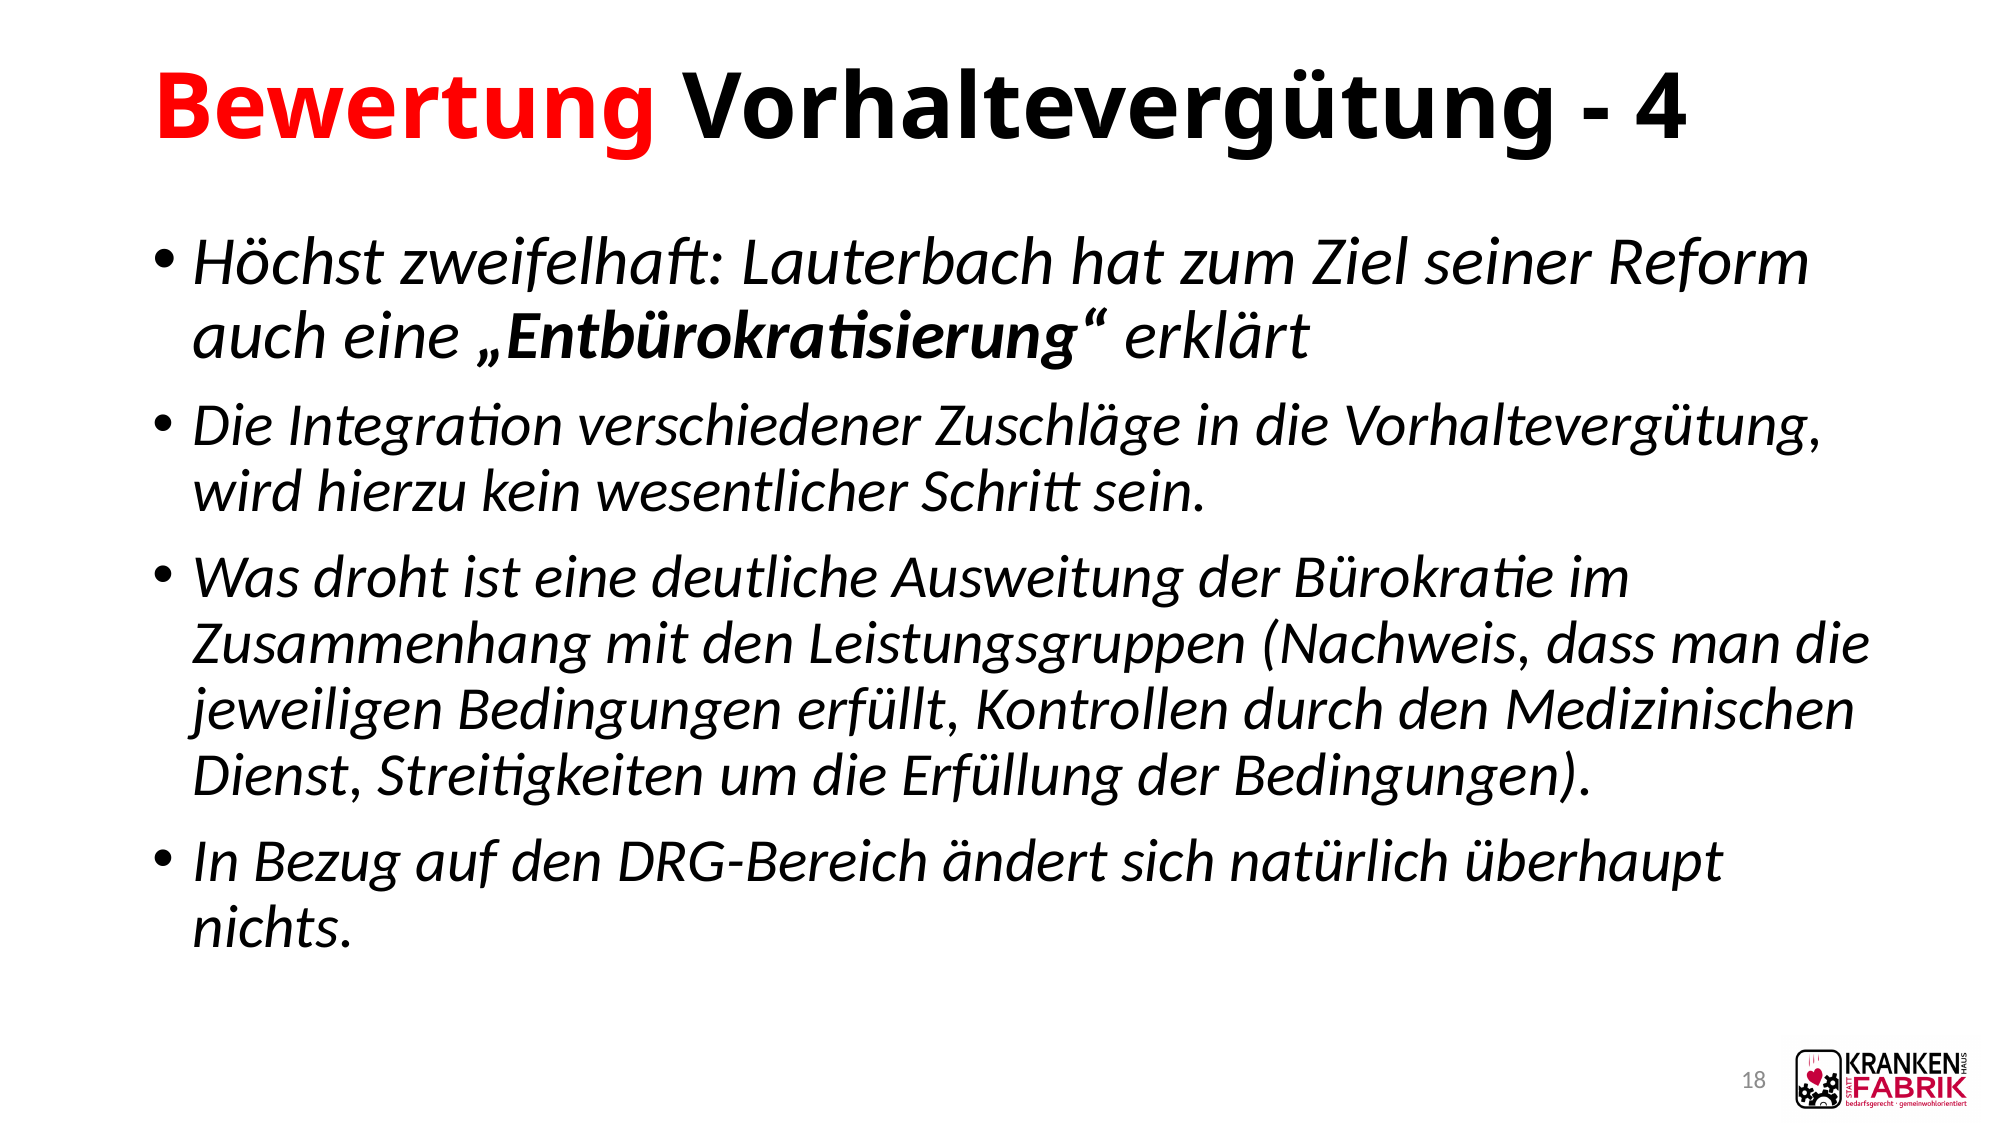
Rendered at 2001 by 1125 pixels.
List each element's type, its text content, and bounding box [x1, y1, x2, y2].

list Höchst zweifelhaft: Lauterbach hat zum Ziel seiner Reform auch eine „Entbürokratisierung“ erklärt Die Integration verschiedener Zuschläge in die Vorhaltevergütung, wird hierzu kein wesentlicher Schritt sein. Was droht ist eine deutliche Ausweitung der Bürokratie im Zusammenhang mit den Leistungsgruppen (Nachweis, dass man die jeweiligen Bedingungen erfüllt, Kontrollen durch den Medizinischen Dienst, Streitigkeiten um die Erfüllung der Bedingungen). In Bezug auf den DRG-Bereich ändert sich natürlich überhaupt nichts. [137, 217, 1887, 1043]
title Bewertung Vorhaltevergütung - 4 [137, 0, 1863, 217]
slide_number 18 [1331, 1049, 1782, 1109]
picture [1781, 1035, 1981, 1123]
